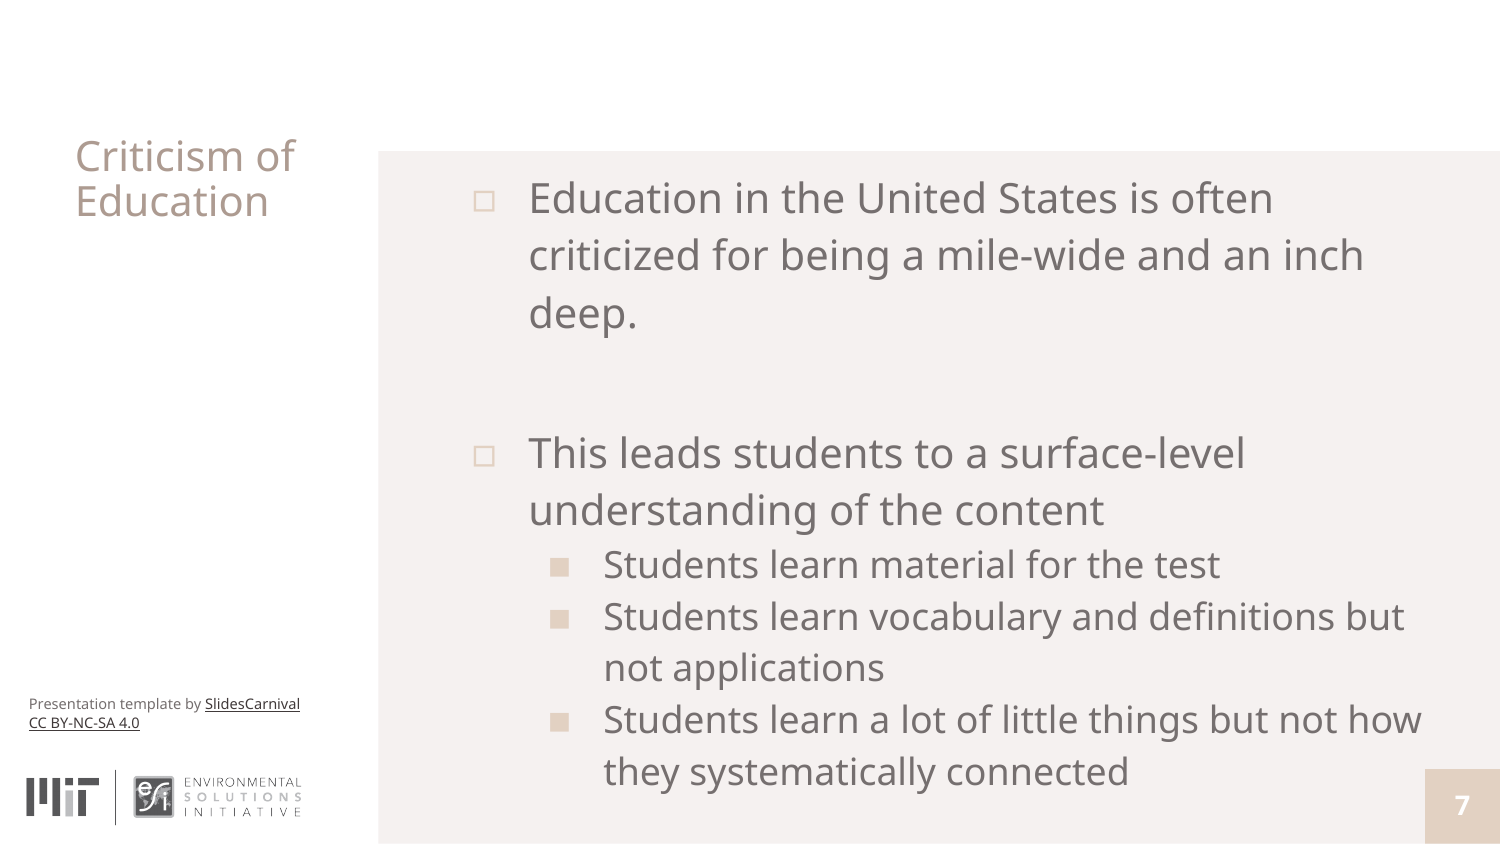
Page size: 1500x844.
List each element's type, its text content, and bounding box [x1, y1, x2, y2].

picture [13, 757, 314, 835]
title Criticism of Education [74, 135, 342, 769]
slide_number 7 [1425, 769, 1500, 844]
list Education in the United States is often criticized for being a mile-wide and an inch deep. This leads students to a surface-level understanding of the content Students learn material for the test Students learn vocabulary and definitions but not applications Students learn a lot of little things but not how they systematically connected [453, 163, 1426, 769]
